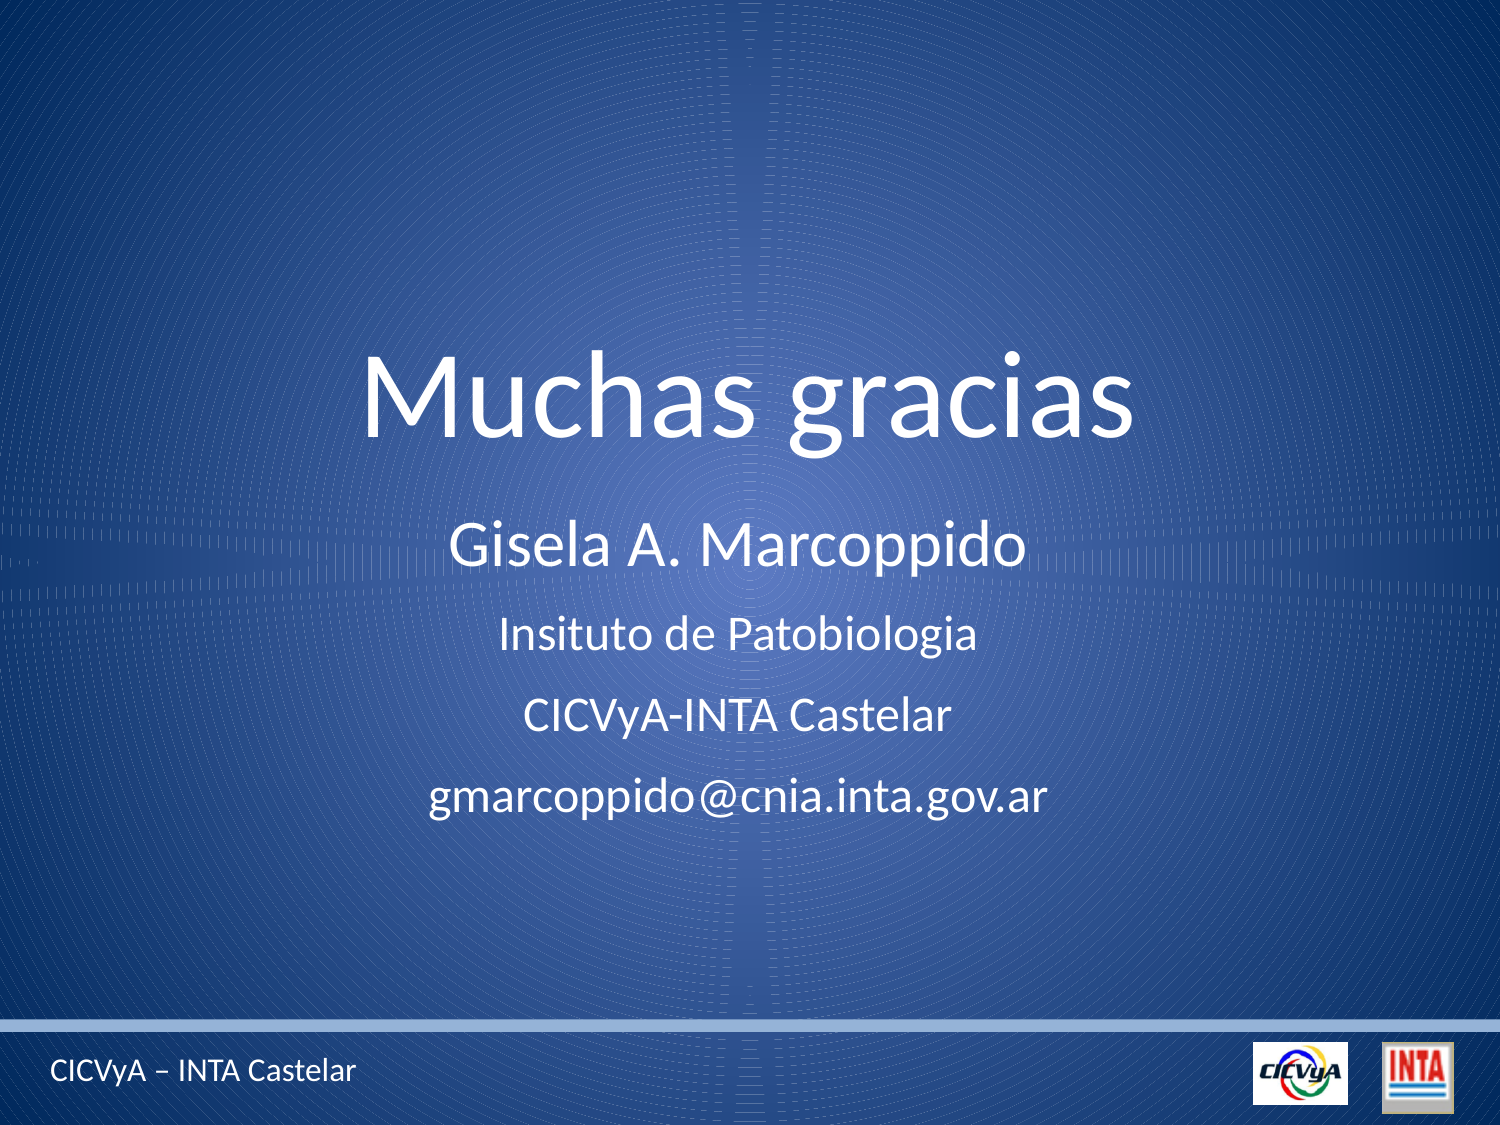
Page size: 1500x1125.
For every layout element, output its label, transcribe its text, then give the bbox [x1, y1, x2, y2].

text_box [0, 1019, 1500, 1032]
text_box Gisela A. Marcoppido Insituto de Patobiologia CICVyA-INTA Castelar gmarcoppido@cnia.inta.gov.ar [413, 492, 1064, 921]
text_box CICVyA – INTA Castelar [35, 1040, 1075, 1096]
picture [1381, 1041, 1454, 1114]
text_box Muchas gracias [343, 304, 1181, 470]
picture [1253, 1042, 1348, 1105]
